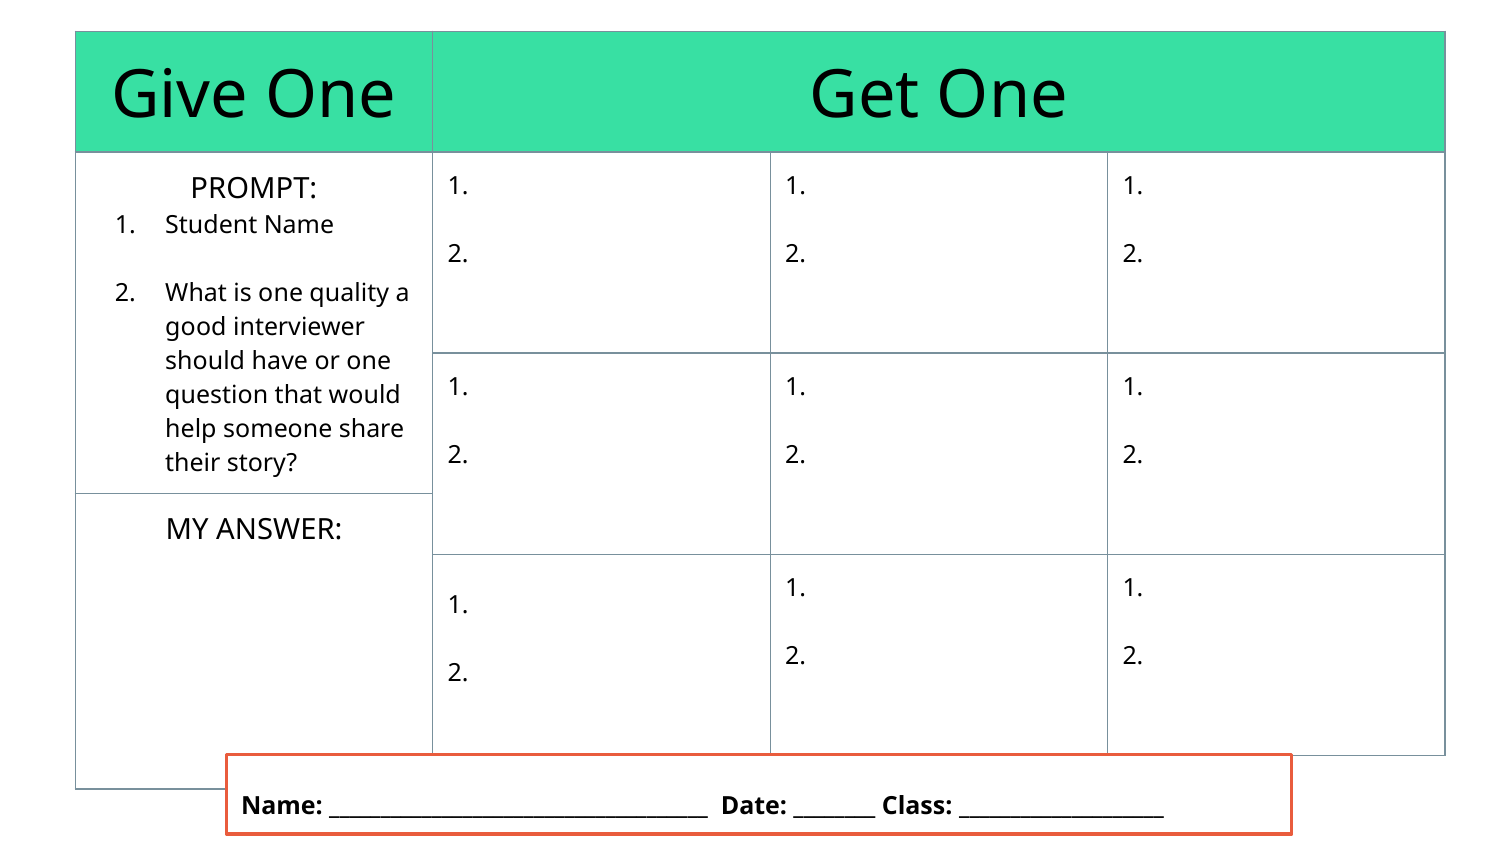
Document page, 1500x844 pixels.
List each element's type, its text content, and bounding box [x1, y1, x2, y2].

text_box Name: _____________________________________ Date: ________ Class: ____________________ [226, 754, 1292, 834]
table_cell 1. 2. [771, 354, 1107, 554]
table_cell 1. 2. [1108, 153, 1444, 352]
table_cell 1. 2. [433, 555, 770, 754]
table_cell 1. 2. [433, 153, 770, 352]
table_cell 1. 2. [433, 354, 770, 554]
table_cell PROMPT: Student Name What is one quality a good interviewer should have or one question that would help someone share their story? [76, 153, 432, 493]
table_cell 1. 2. [771, 555, 1107, 754]
table_cell 1. 2. [1108, 354, 1444, 554]
table_cell 1. 2. [771, 153, 1107, 352]
table_cell 1. 2. [1108, 555, 1444, 755]
table_header Get One [433, 32, 1444, 151]
table_header Give One [76, 32, 432, 151]
table_cell MY ANSWER: [76, 494, 432, 788]
